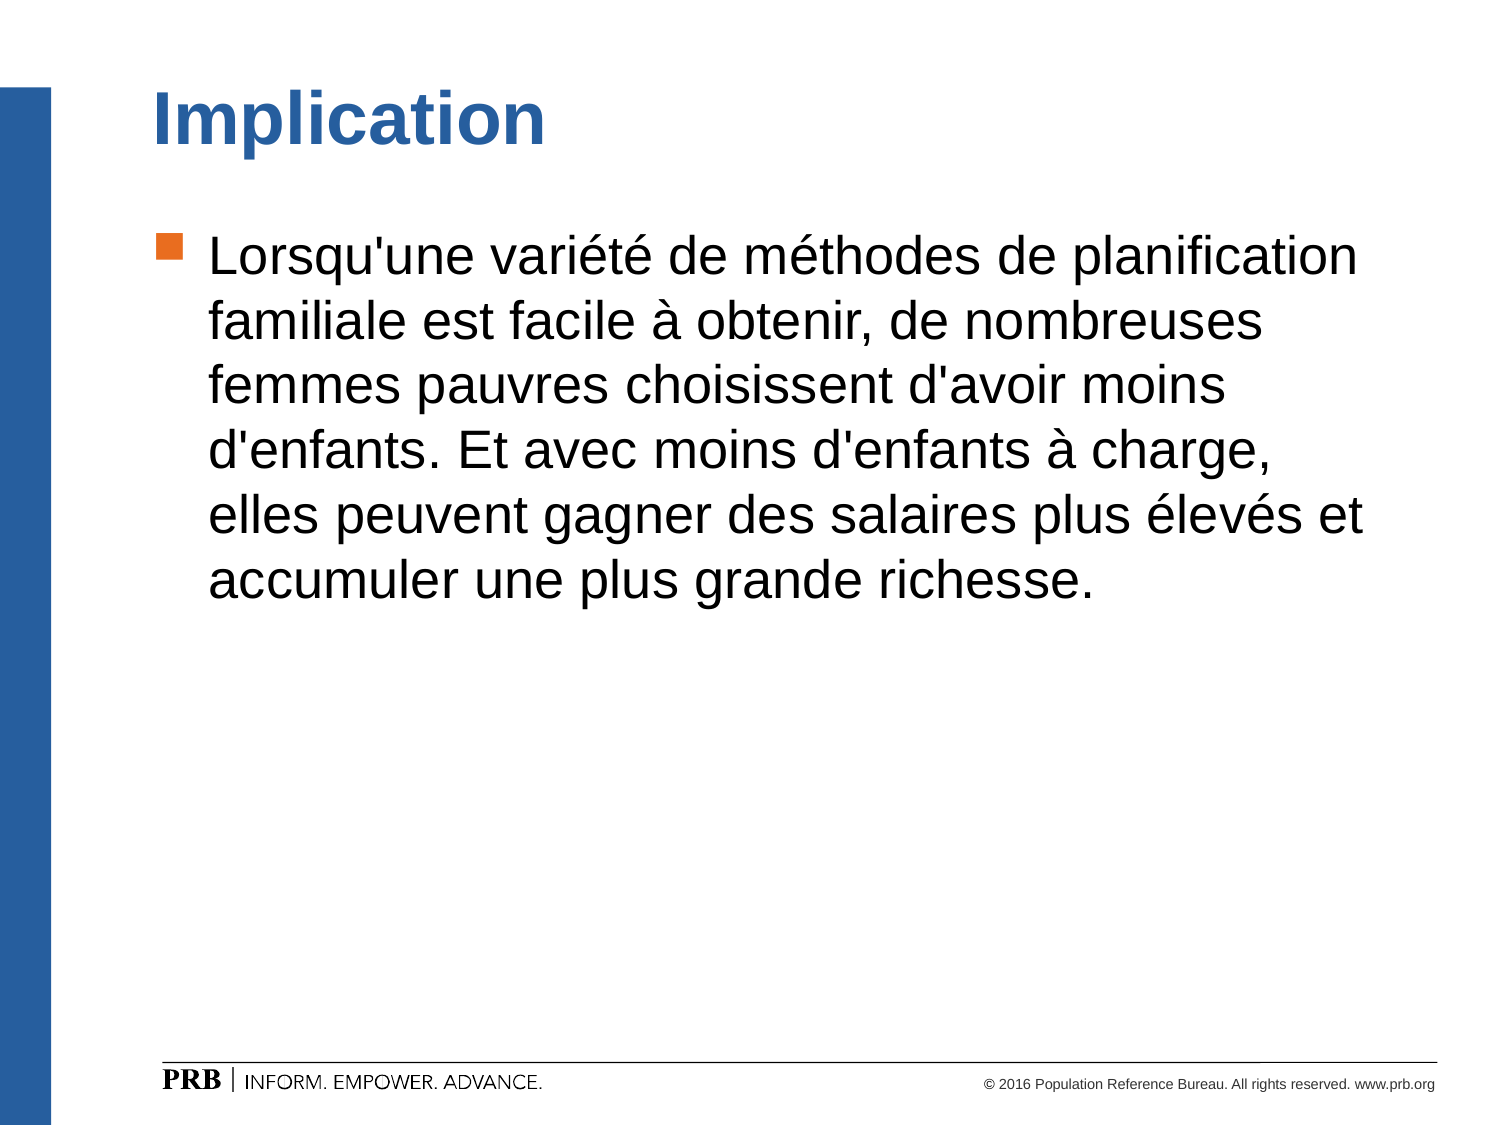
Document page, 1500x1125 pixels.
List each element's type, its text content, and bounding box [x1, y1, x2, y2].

list Lorsqu'une variété de méthodes de planification familiale est facile à obtenir, de nombreuses femmes pauvres choisissent d'avoir moins d'enfants. Et avec moins d'enfants à charge, elles peuvent gagner des salaires plus élevés et accumuler une plus grande richesse. [137, 212, 1406, 976]
title Implication [137, 62, 1408, 226]
